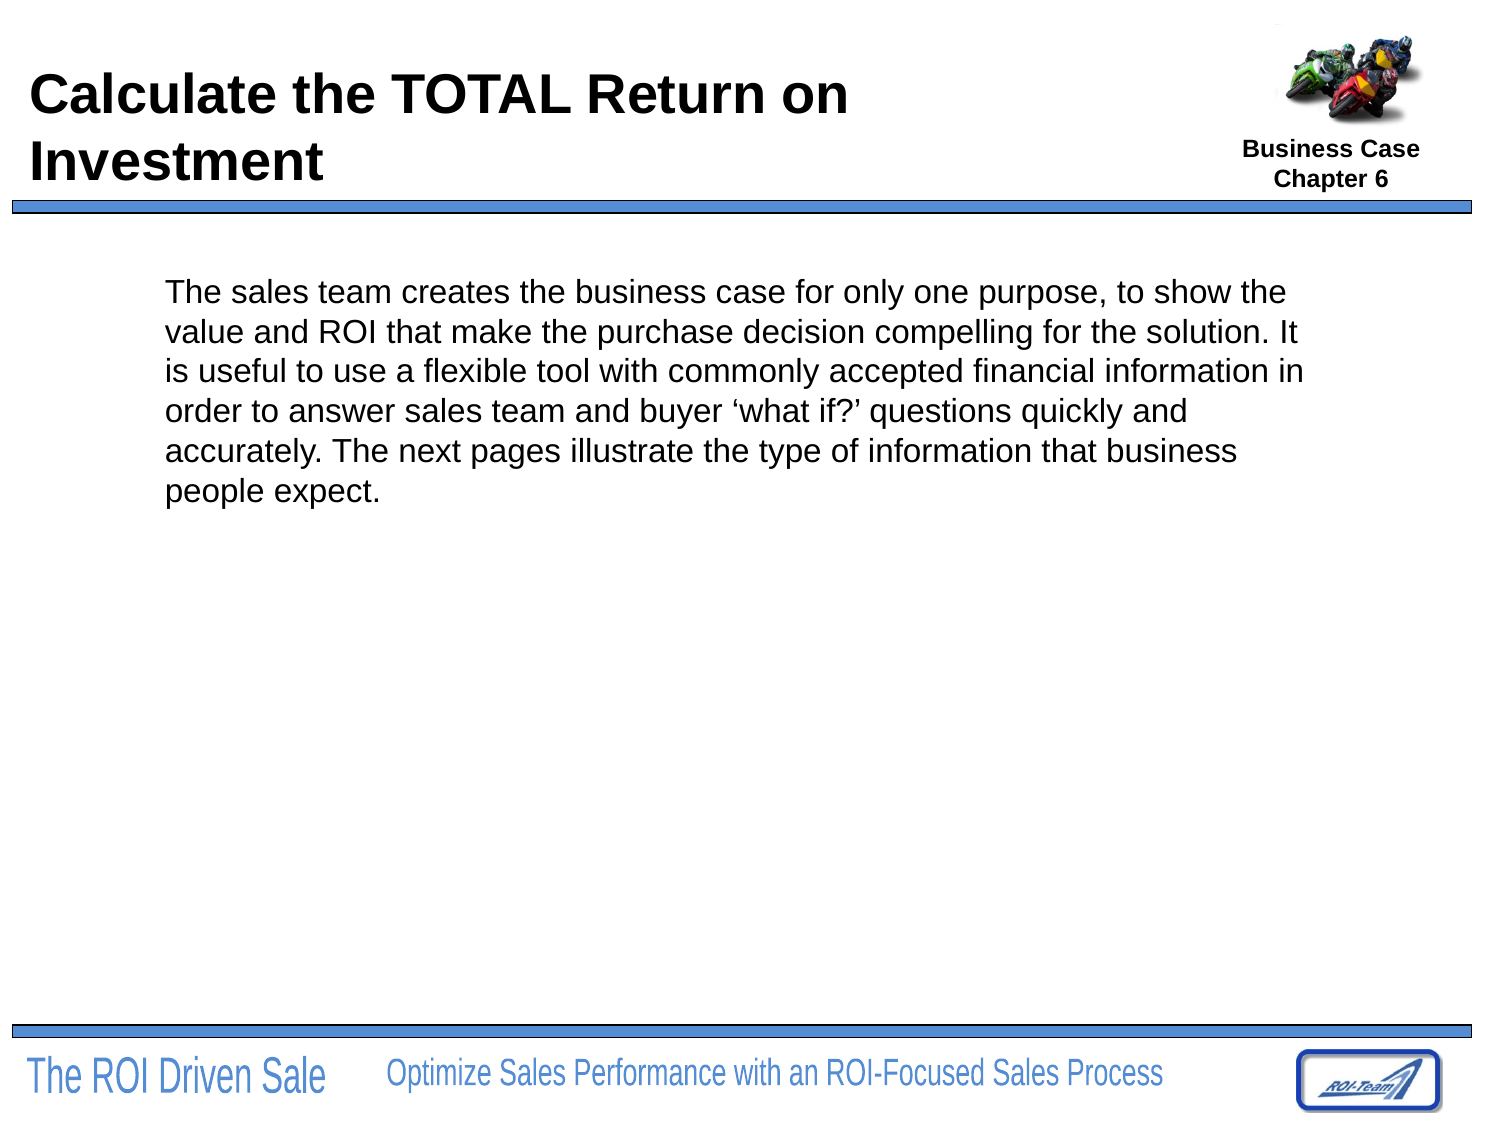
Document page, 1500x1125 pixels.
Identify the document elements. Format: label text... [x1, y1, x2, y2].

text_box The sales team creates the business case for only one purpose, to show the value and ROI that make the purchase decision compelling for the solution. It is useful to use a flexible tool with commonly accepted financial information in order to answer sales team and buyer ‘what if?’ questions quickly and accurately. The next pages illustrate the type of information that business people expect. [150, 262, 1343, 517]
picture [1275, 100, 1430, 124]
picture [1296, 1049, 1443, 1113]
picture [1275, 24, 1430, 99]
text_box Business Case Chapter 6 [1200, 124, 1463, 200]
title Calculate the TOTAL Return on Investment [14, 50, 1163, 200]
